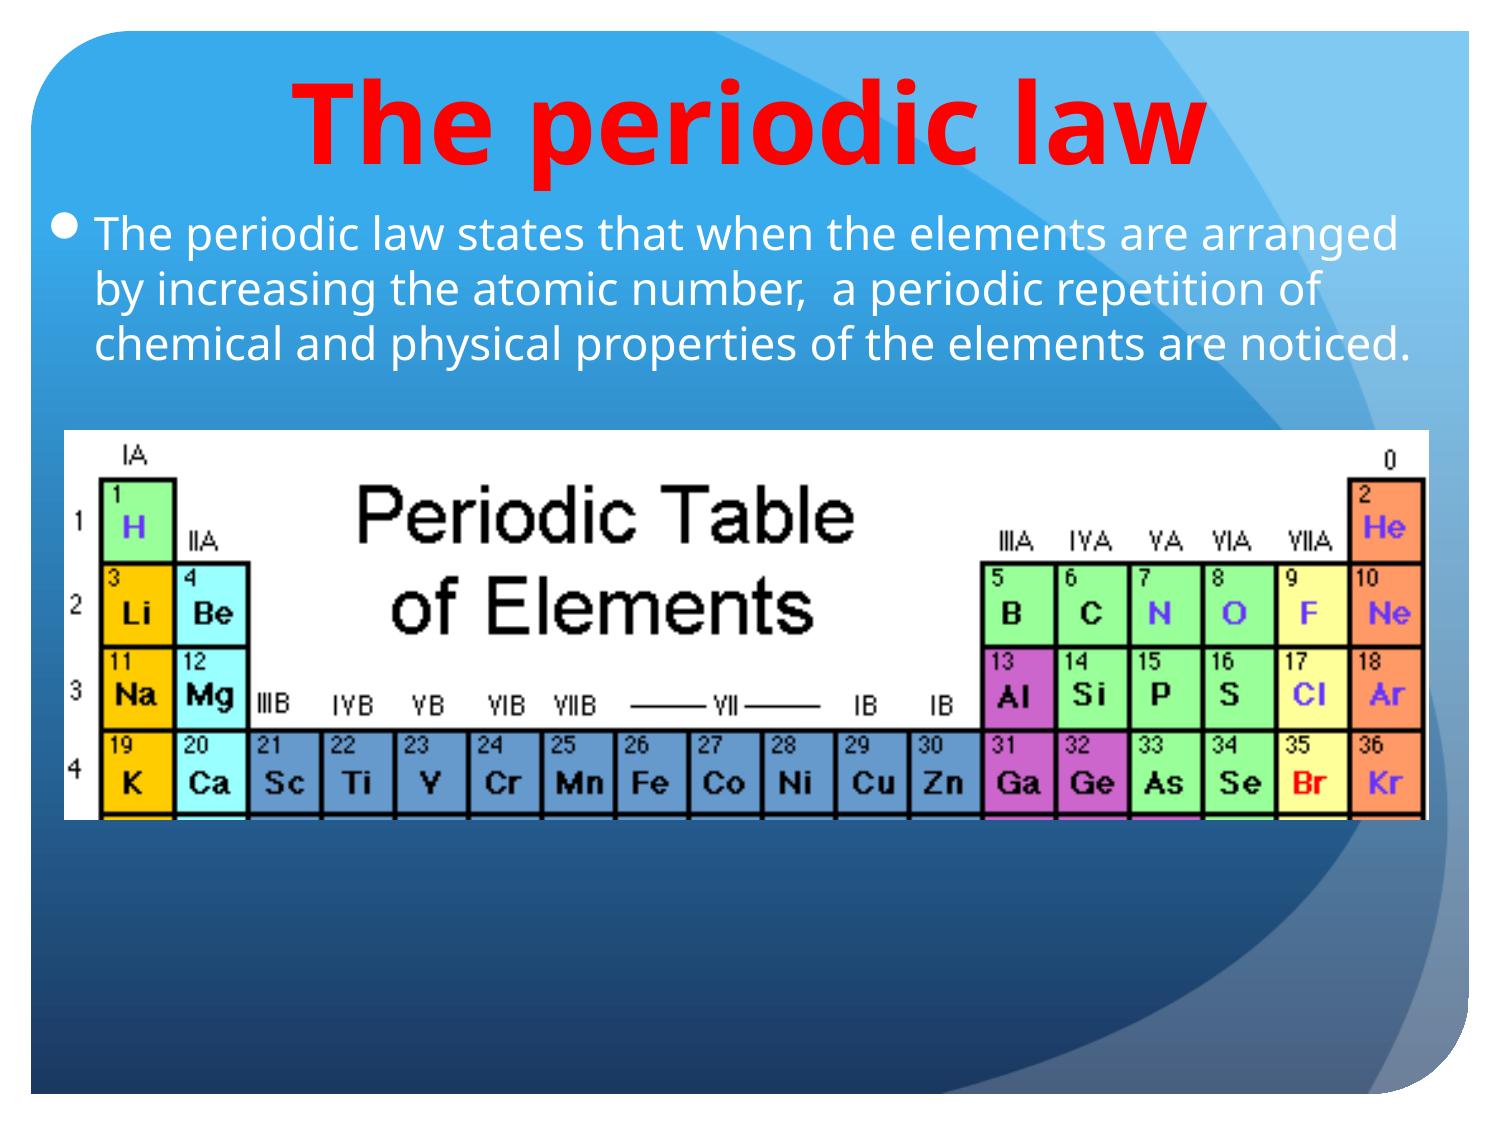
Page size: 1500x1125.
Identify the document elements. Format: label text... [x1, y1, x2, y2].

title The periodic law [127, 62, 1372, 195]
list The periodic law states that when the elements are arranged by increasing the atomic number, a periodic repetition of chemical and physical properties of the elements are noticed. [32, 197, 1470, 455]
picture [24, 30, 1473, 1094]
